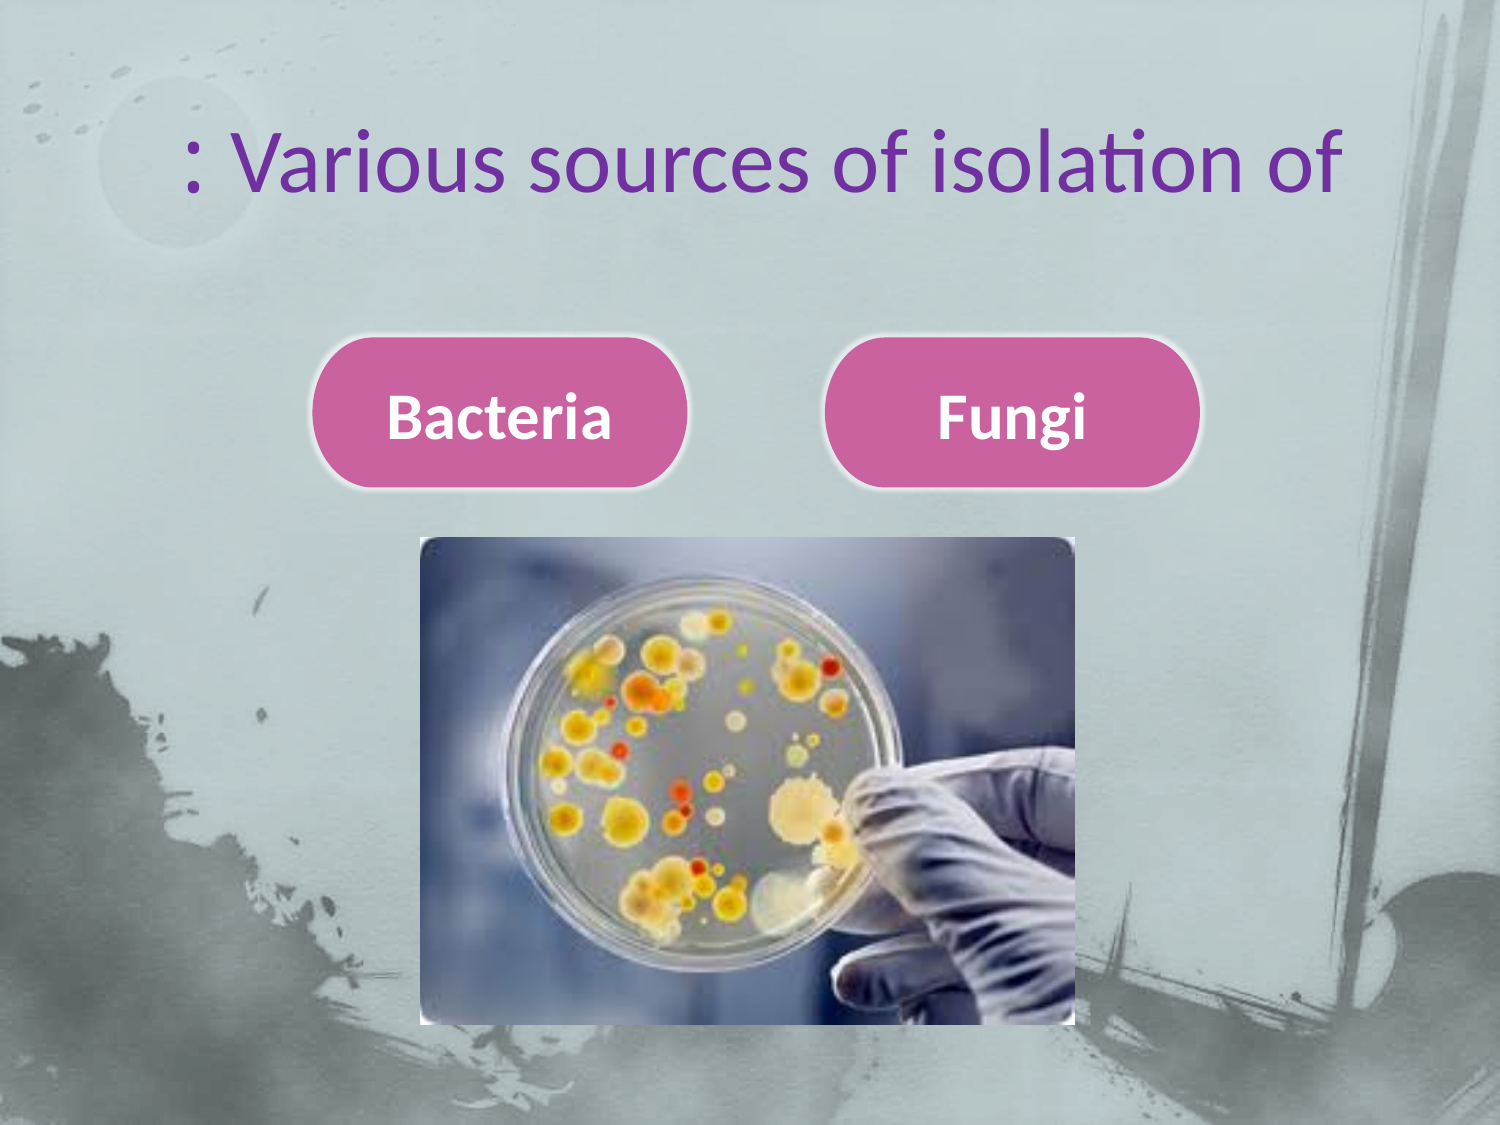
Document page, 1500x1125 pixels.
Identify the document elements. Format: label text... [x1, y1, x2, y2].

text_box Fungi [824, 337, 1200, 488]
text_box Bacteria [312, 337, 688, 488]
title Various sources of isolation of : [87, 62, 1438, 250]
picture [420, 537, 1075, 1026]
